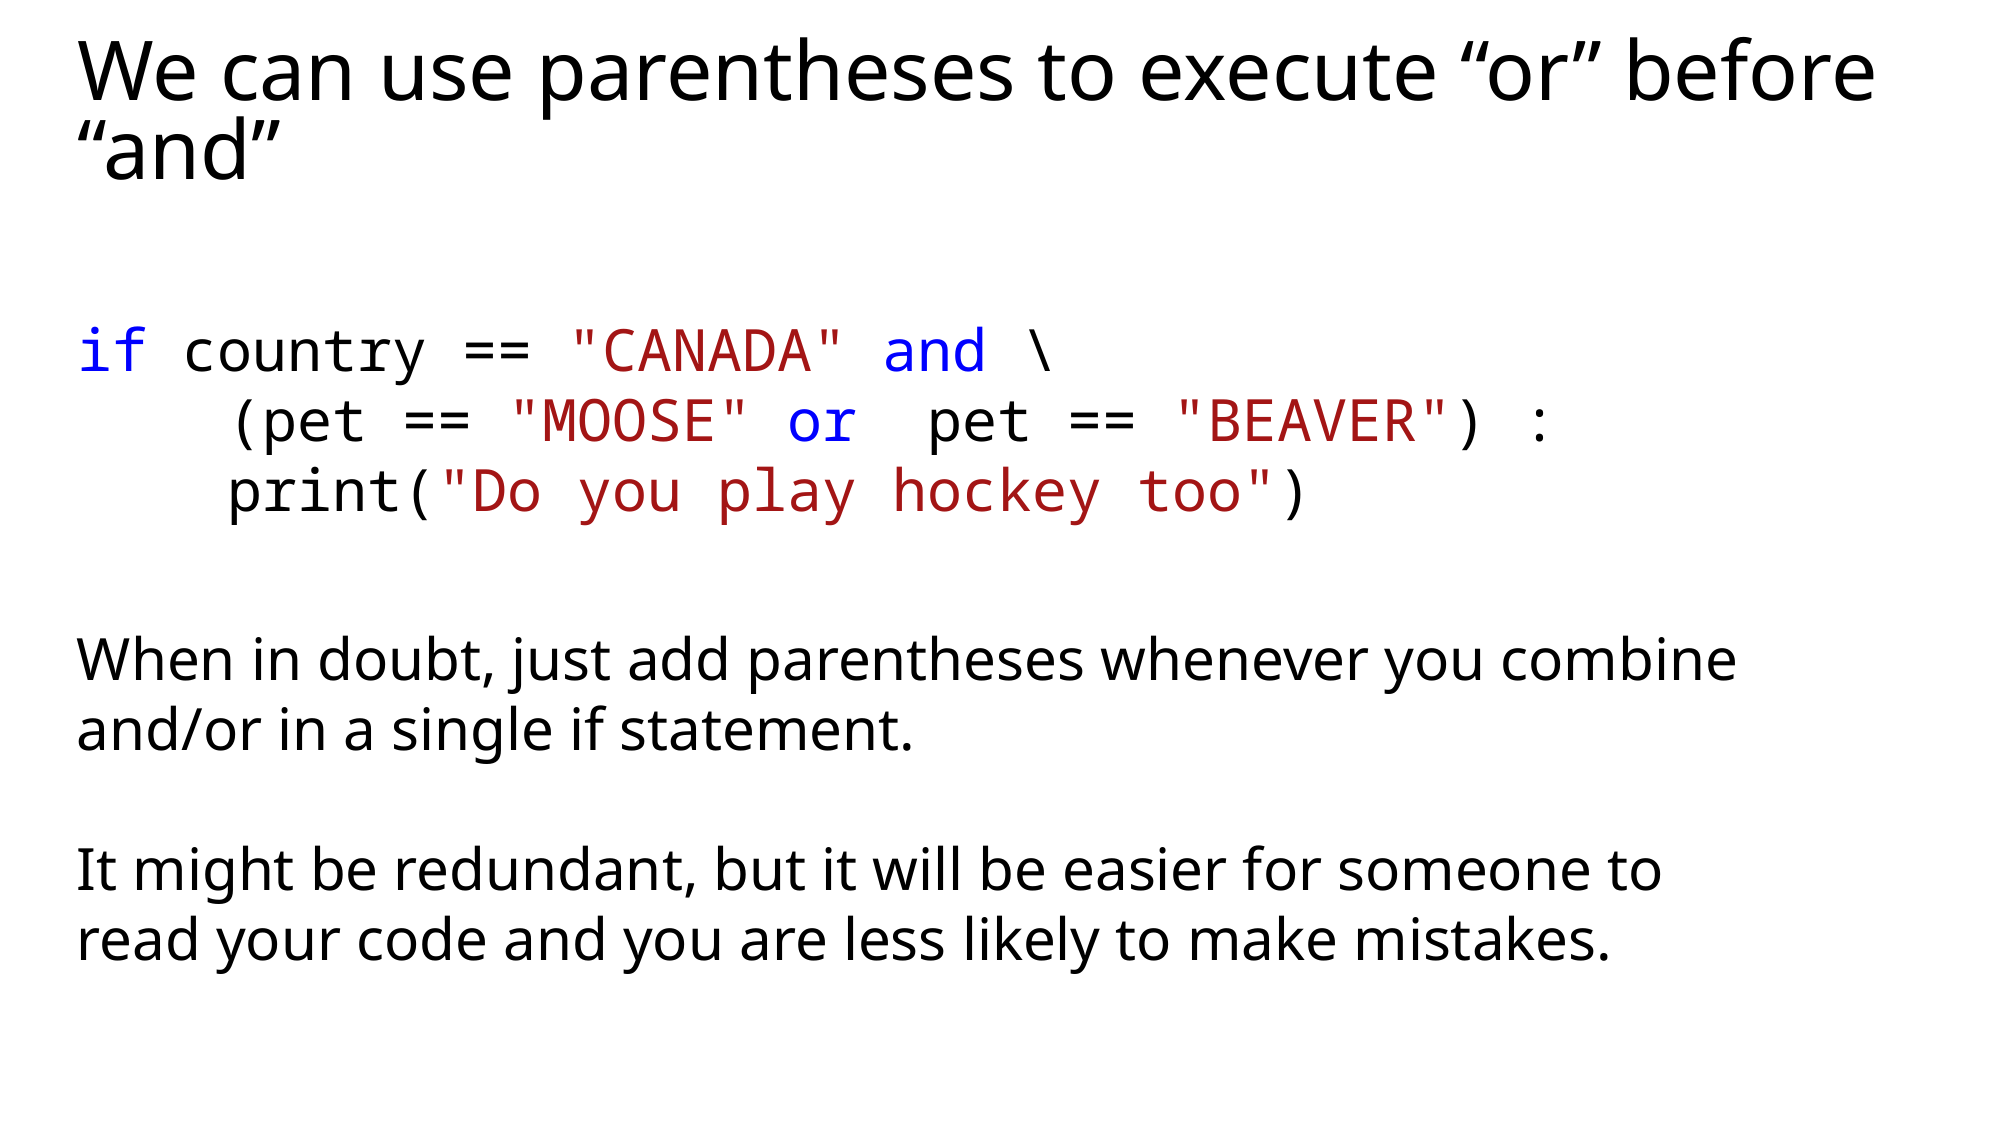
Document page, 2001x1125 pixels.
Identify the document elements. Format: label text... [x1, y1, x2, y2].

title We can use parentheses to execute “or” before “and” [62, 29, 1953, 205]
text_box When in doubt, just add parentheses whenever you combine and/or in a single if statement. It might be redundant, but it will be easier for someone to read your code and you are less likely to make mistakes. [62, 614, 1807, 980]
text_box if country == "CANADA" and \ (pet == "MOOSE" or pet == "BEAVER") : print("Do you play hockey too") [62, 305, 1584, 531]
